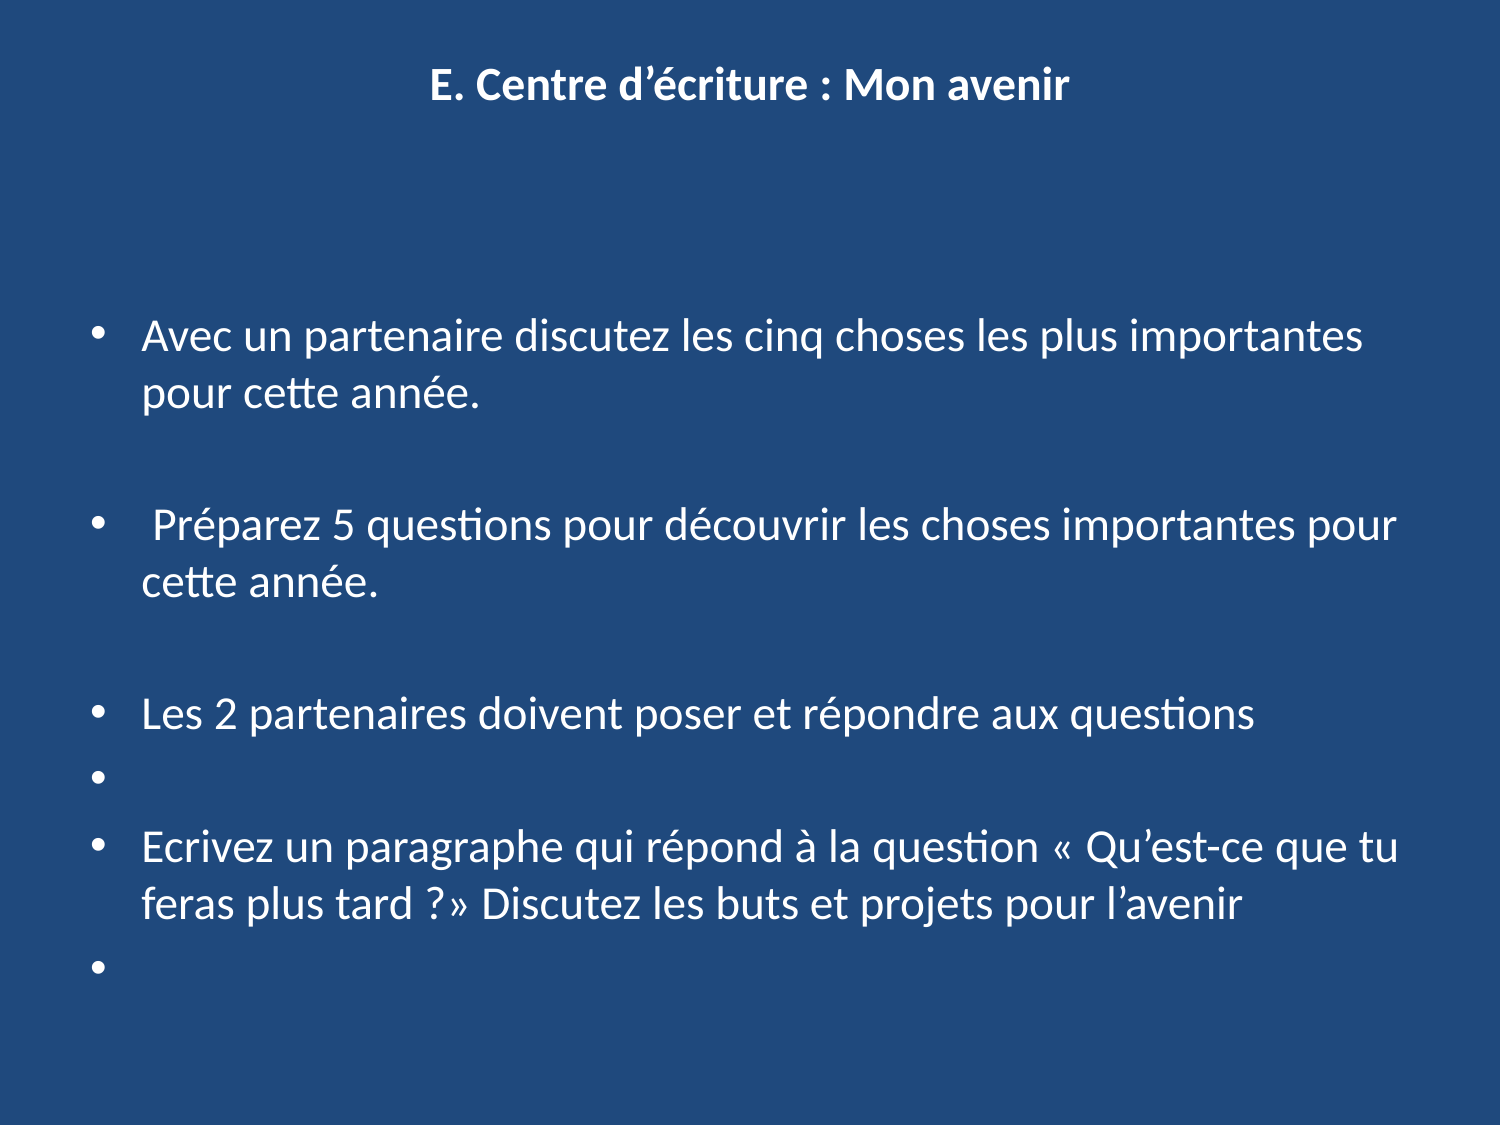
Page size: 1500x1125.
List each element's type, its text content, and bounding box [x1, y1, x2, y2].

list Avec un partenaire discutez les cinq choses les plus importantes pour cette année. Préparez 5 questions pour découvrir les choses importantes pour cette année. Les 2 partenaires doivent poser et répondre aux questions Ecrivez un paragraphe qui répond à la question « Qu’est-ce que tu feras plus tard ?» Discutez les buts et projets pour l’avenir [75, 164, 1425, 1005]
title E. Centre d’écriture : Mon avenir [75, 45, 1425, 164]
